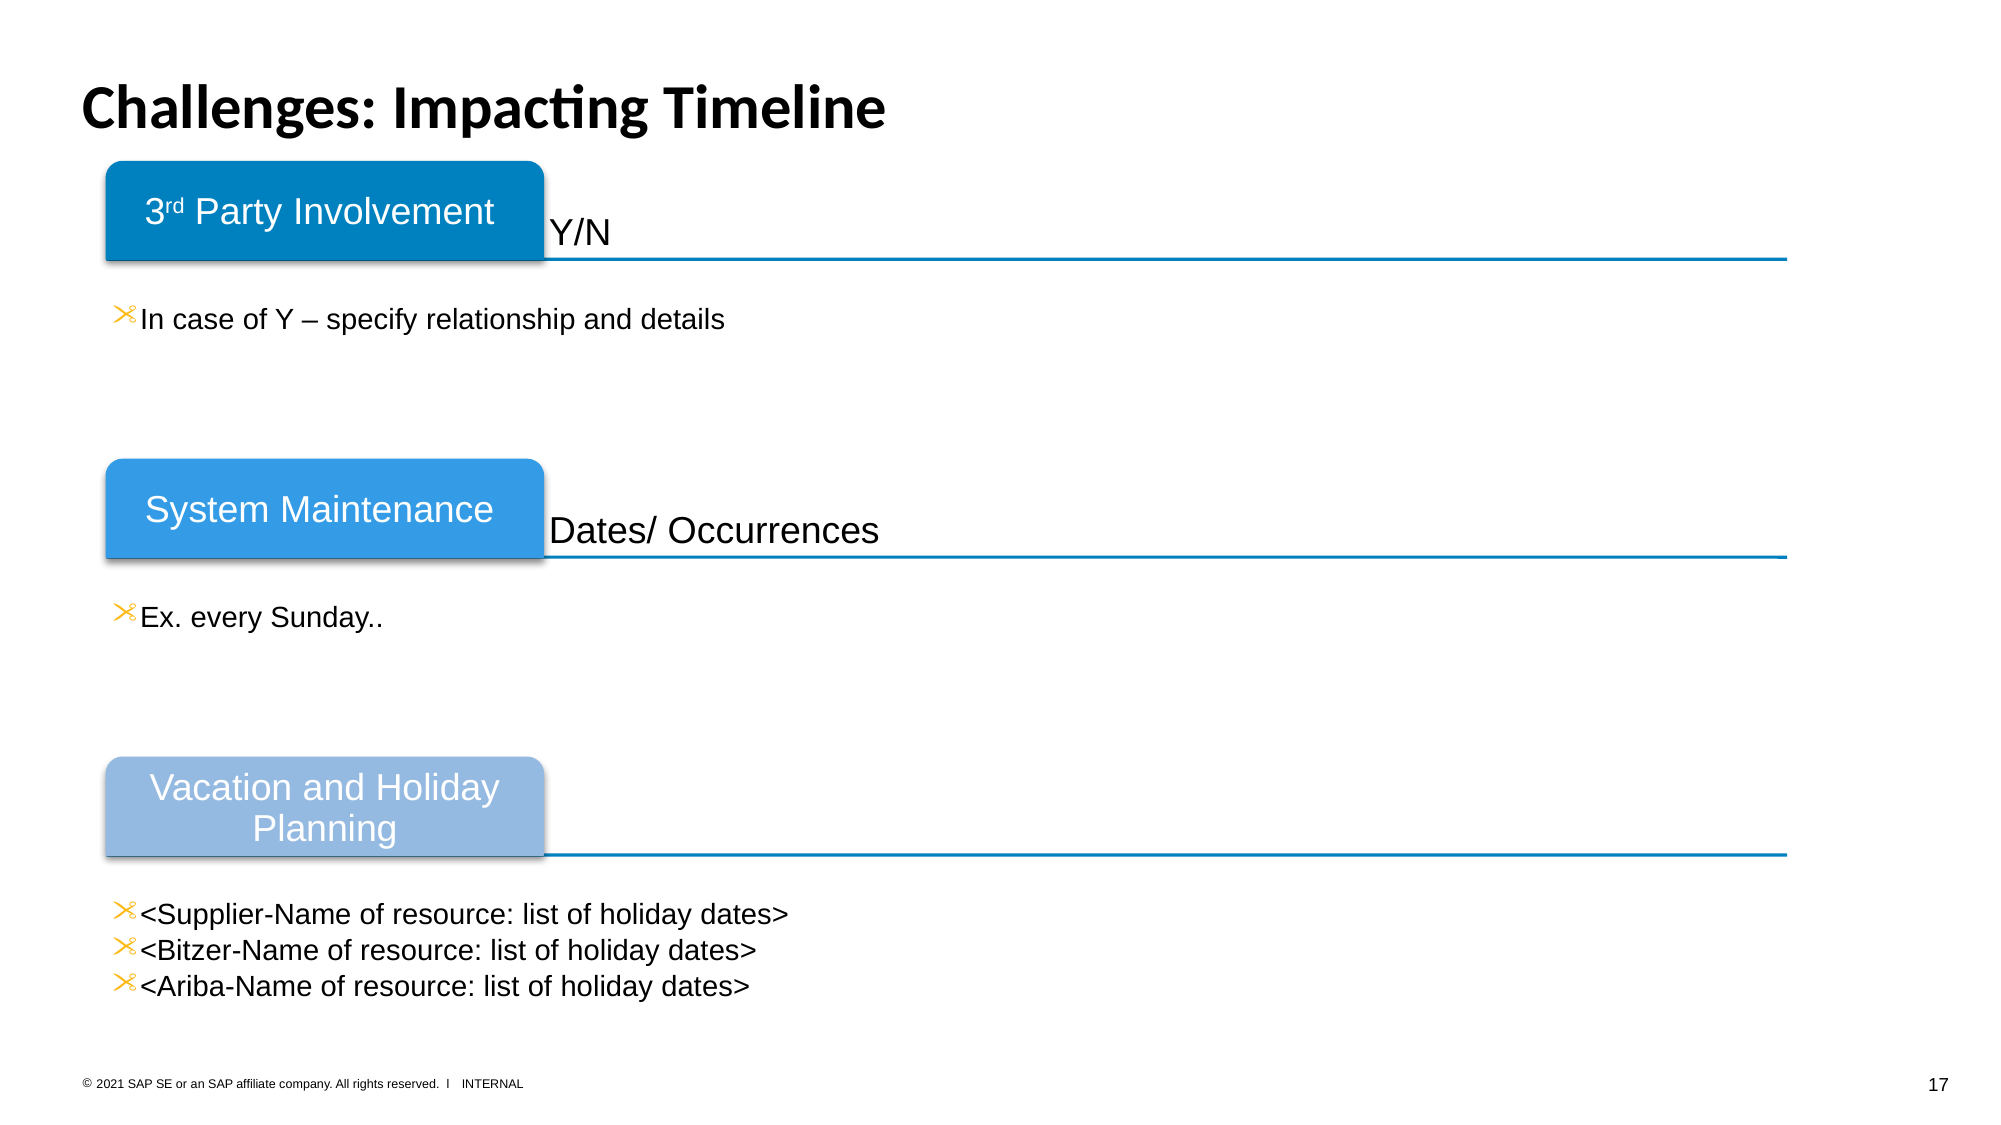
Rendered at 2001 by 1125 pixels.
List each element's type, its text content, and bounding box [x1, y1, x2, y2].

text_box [106, 161, 1788, 1051]
title Challenges: Impacting Timeline [82, 66, 1918, 143]
